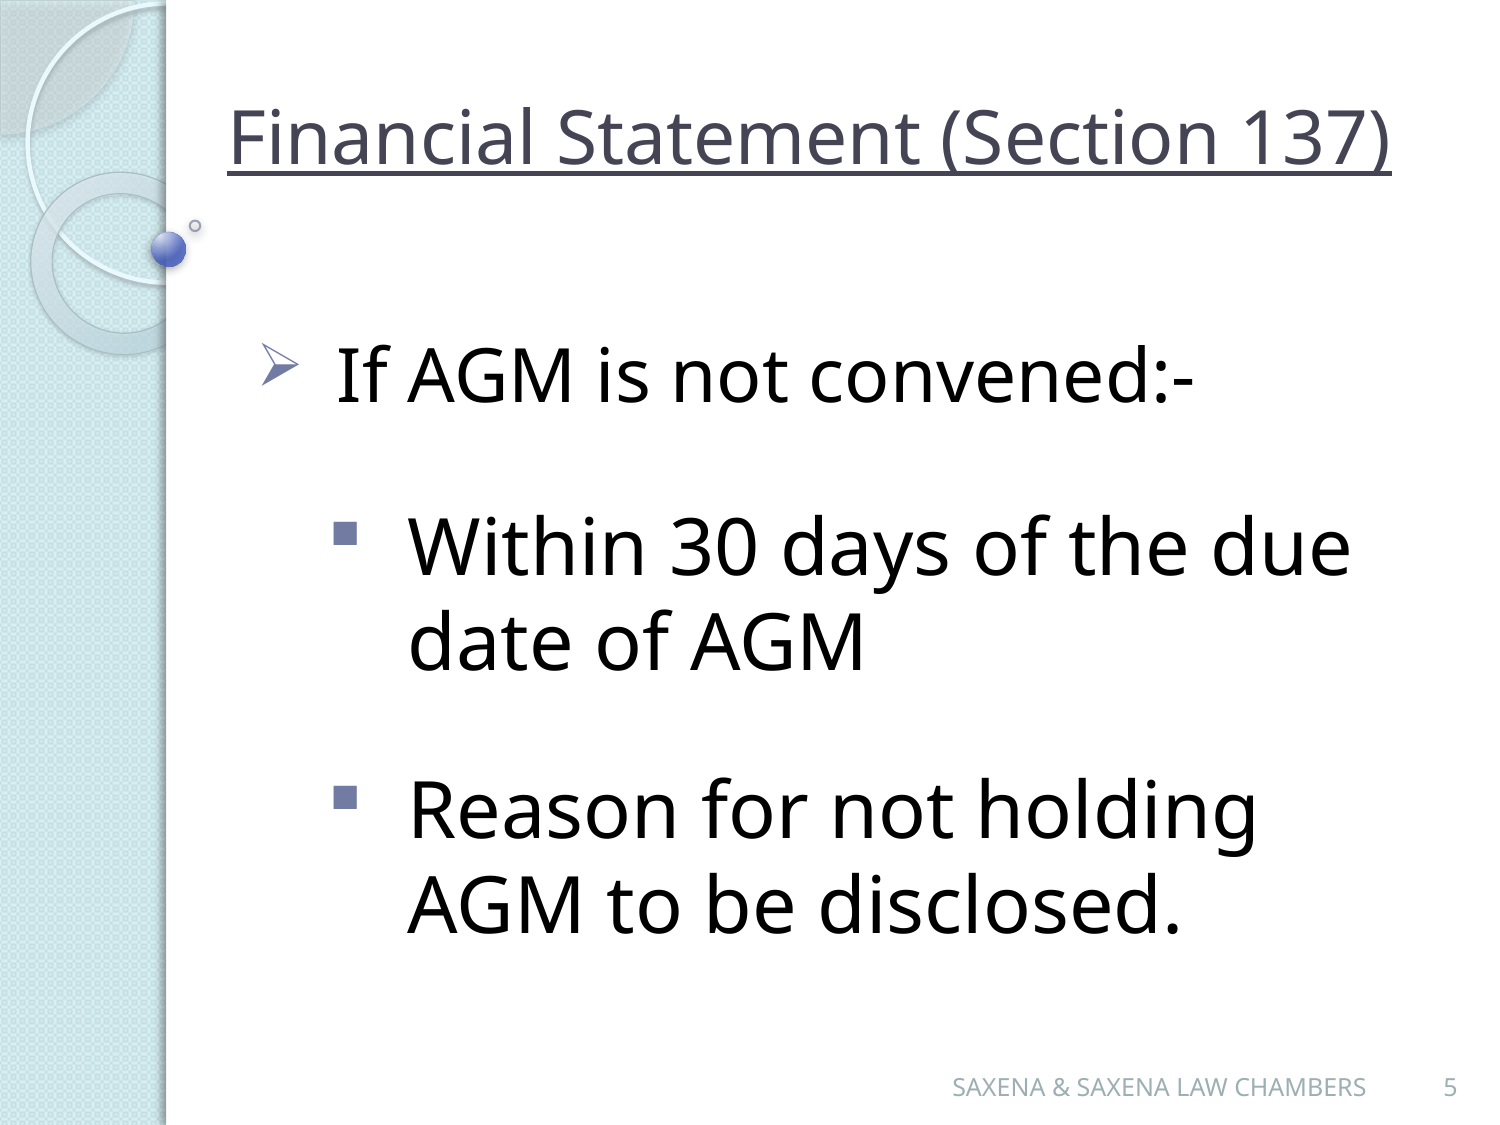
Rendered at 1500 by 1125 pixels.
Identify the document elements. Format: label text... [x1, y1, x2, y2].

slide_number 5 [1413, 1034, 1488, 1113]
subtitle If AGM is not convened:- Within 30 days of the due date of AGM Reason for not holding AGM to be disclosed. [237, 224, 1463, 1050]
title Financial Statement (Section 137) [212, 50, 1450, 188]
footer SAXENA & SAXENA LAW CHAMBERS [937, 1034, 1413, 1113]
